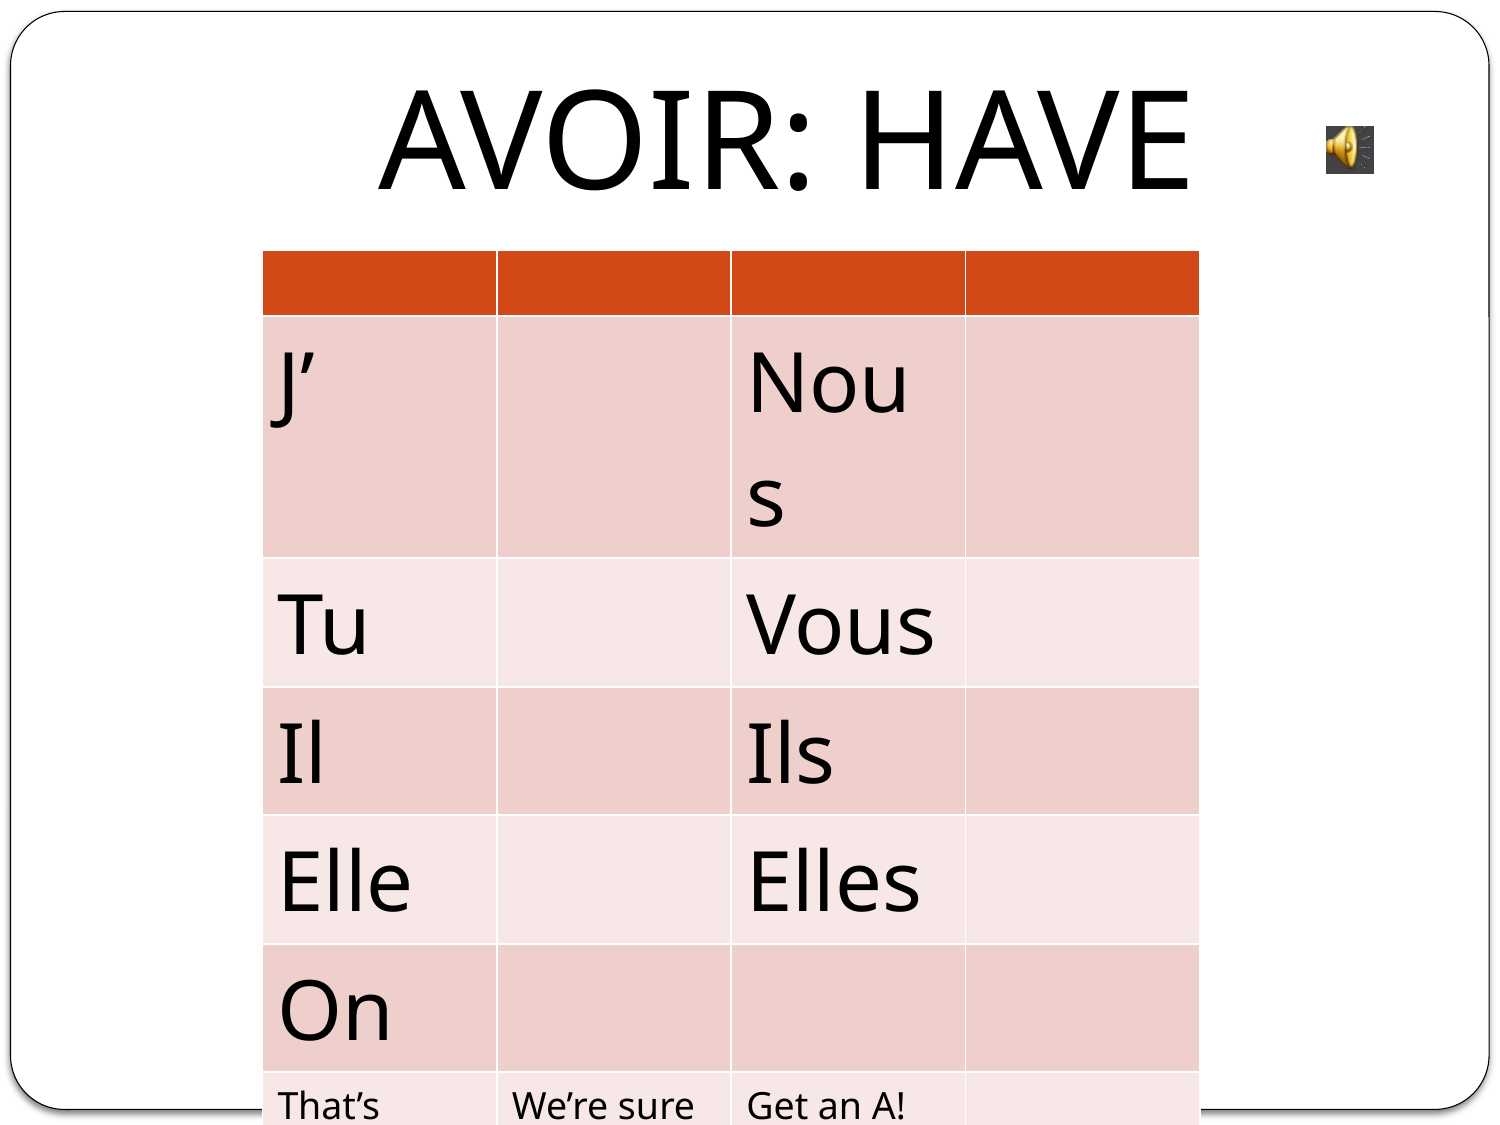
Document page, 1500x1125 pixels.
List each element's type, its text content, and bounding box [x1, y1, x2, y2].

table_cell [966, 688, 1199, 814]
table_cell Nous [732, 317, 965, 557]
table_cell Elles [732, 816, 965, 943]
table_cell J’ [263, 317, 496, 557]
table_cell Get an A! [732, 1073, 965, 1125]
table_cell [732, 945, 965, 1071]
table_header [263, 251, 496, 315]
table_header [966, 251, 1199, 315]
table_cell [966, 816, 1199, 943]
table_cell We’re sure to [498, 1073, 730, 1125]
table_cell [966, 559, 1199, 686]
table_header [498, 251, 730, 315]
table_cell [966, 945, 1199, 1071]
table_cell Ils [732, 688, 965, 814]
table_cell [498, 688, 730, 814]
picture [1324, 124, 1376, 176]
table_cell [498, 945, 730, 1071]
table_header [732, 251, 965, 315]
table_cell Il [263, 688, 496, 814]
text_box [149, 45, 1425, 233]
table_cell Tu [263, 559, 496, 686]
table_cell [966, 317, 1199, 557]
table_cell [498, 317, 730, 557]
table_cell That’s avoir! [263, 1073, 496, 1125]
table_cell [498, 816, 730, 943]
table_cell [498, 559, 730, 686]
table_cell On [263, 945, 496, 1071]
table_cell [966, 1073, 1199, 1125]
table_cell Vous [732, 559, 965, 686]
table_cell Elle [263, 816, 496, 943]
